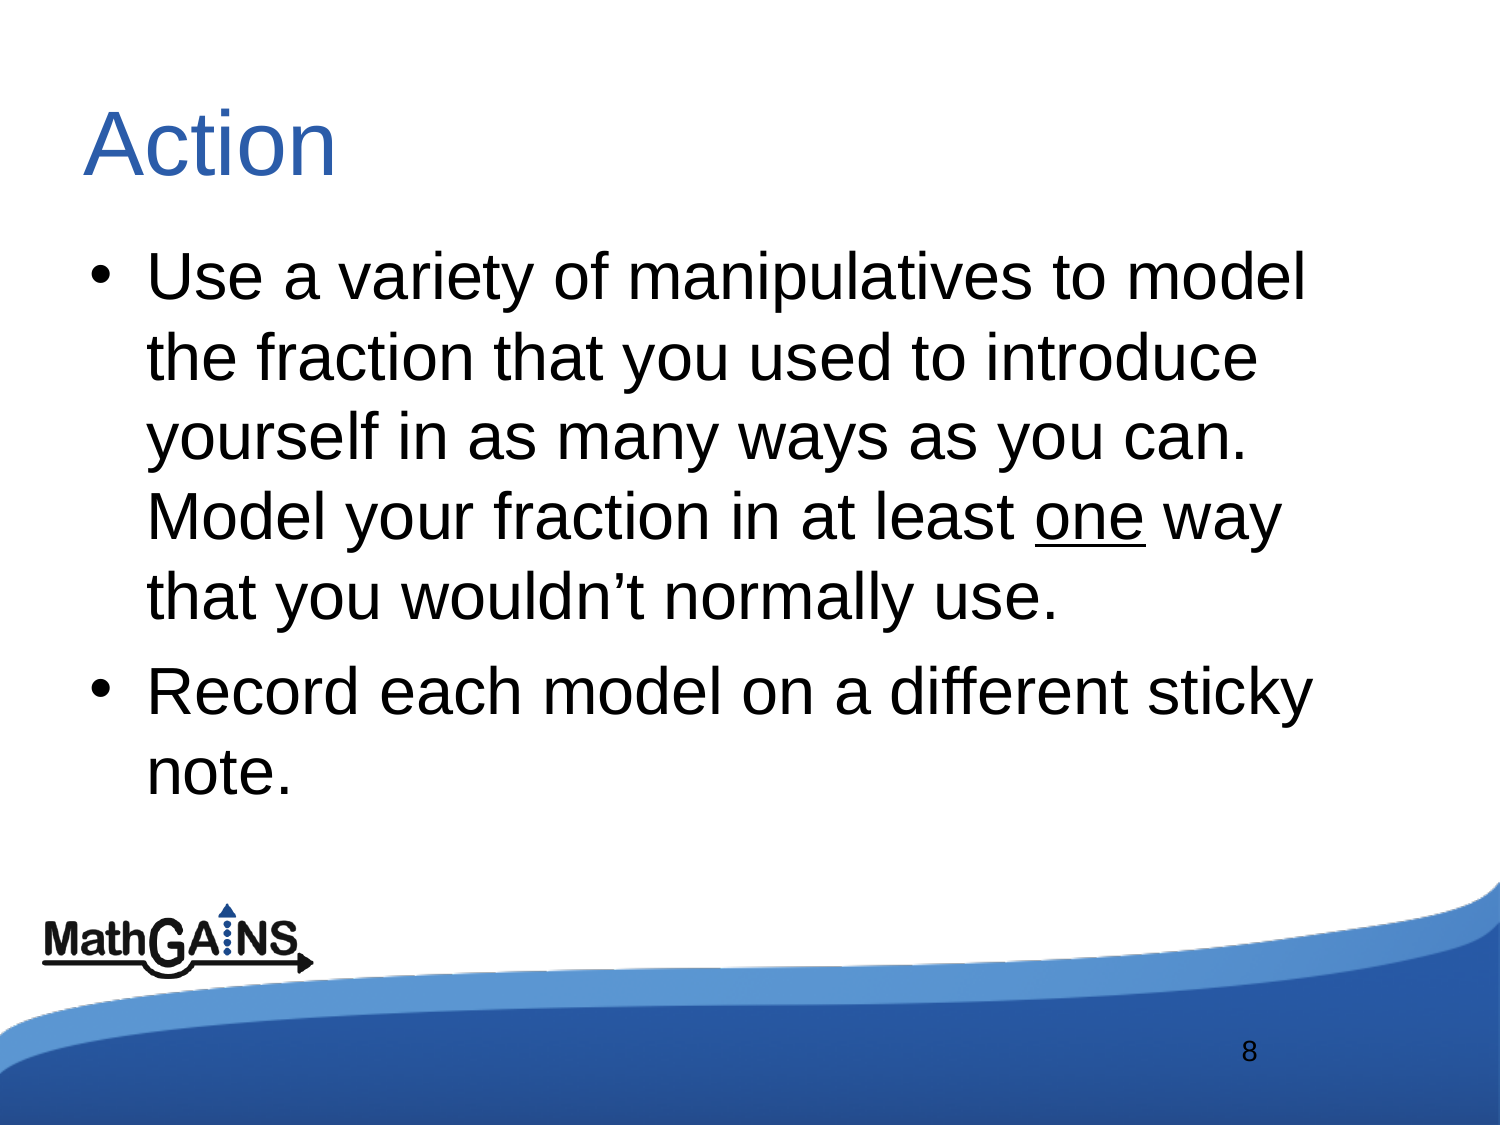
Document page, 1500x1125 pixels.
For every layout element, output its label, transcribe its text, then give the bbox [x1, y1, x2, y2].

list Use a variety of manipulatives to model the fraction that you used to introduce yourself in as many ways as you can. Model your fraction in at least one way that you wouldn’t normally use. Record each model on a different sticky note. [74, 224, 1426, 1088]
title Action [74, 14, 1426, 224]
picture [0, 878, 1500, 1125]
slide_number 8 [1223, 1023, 1277, 1075]
